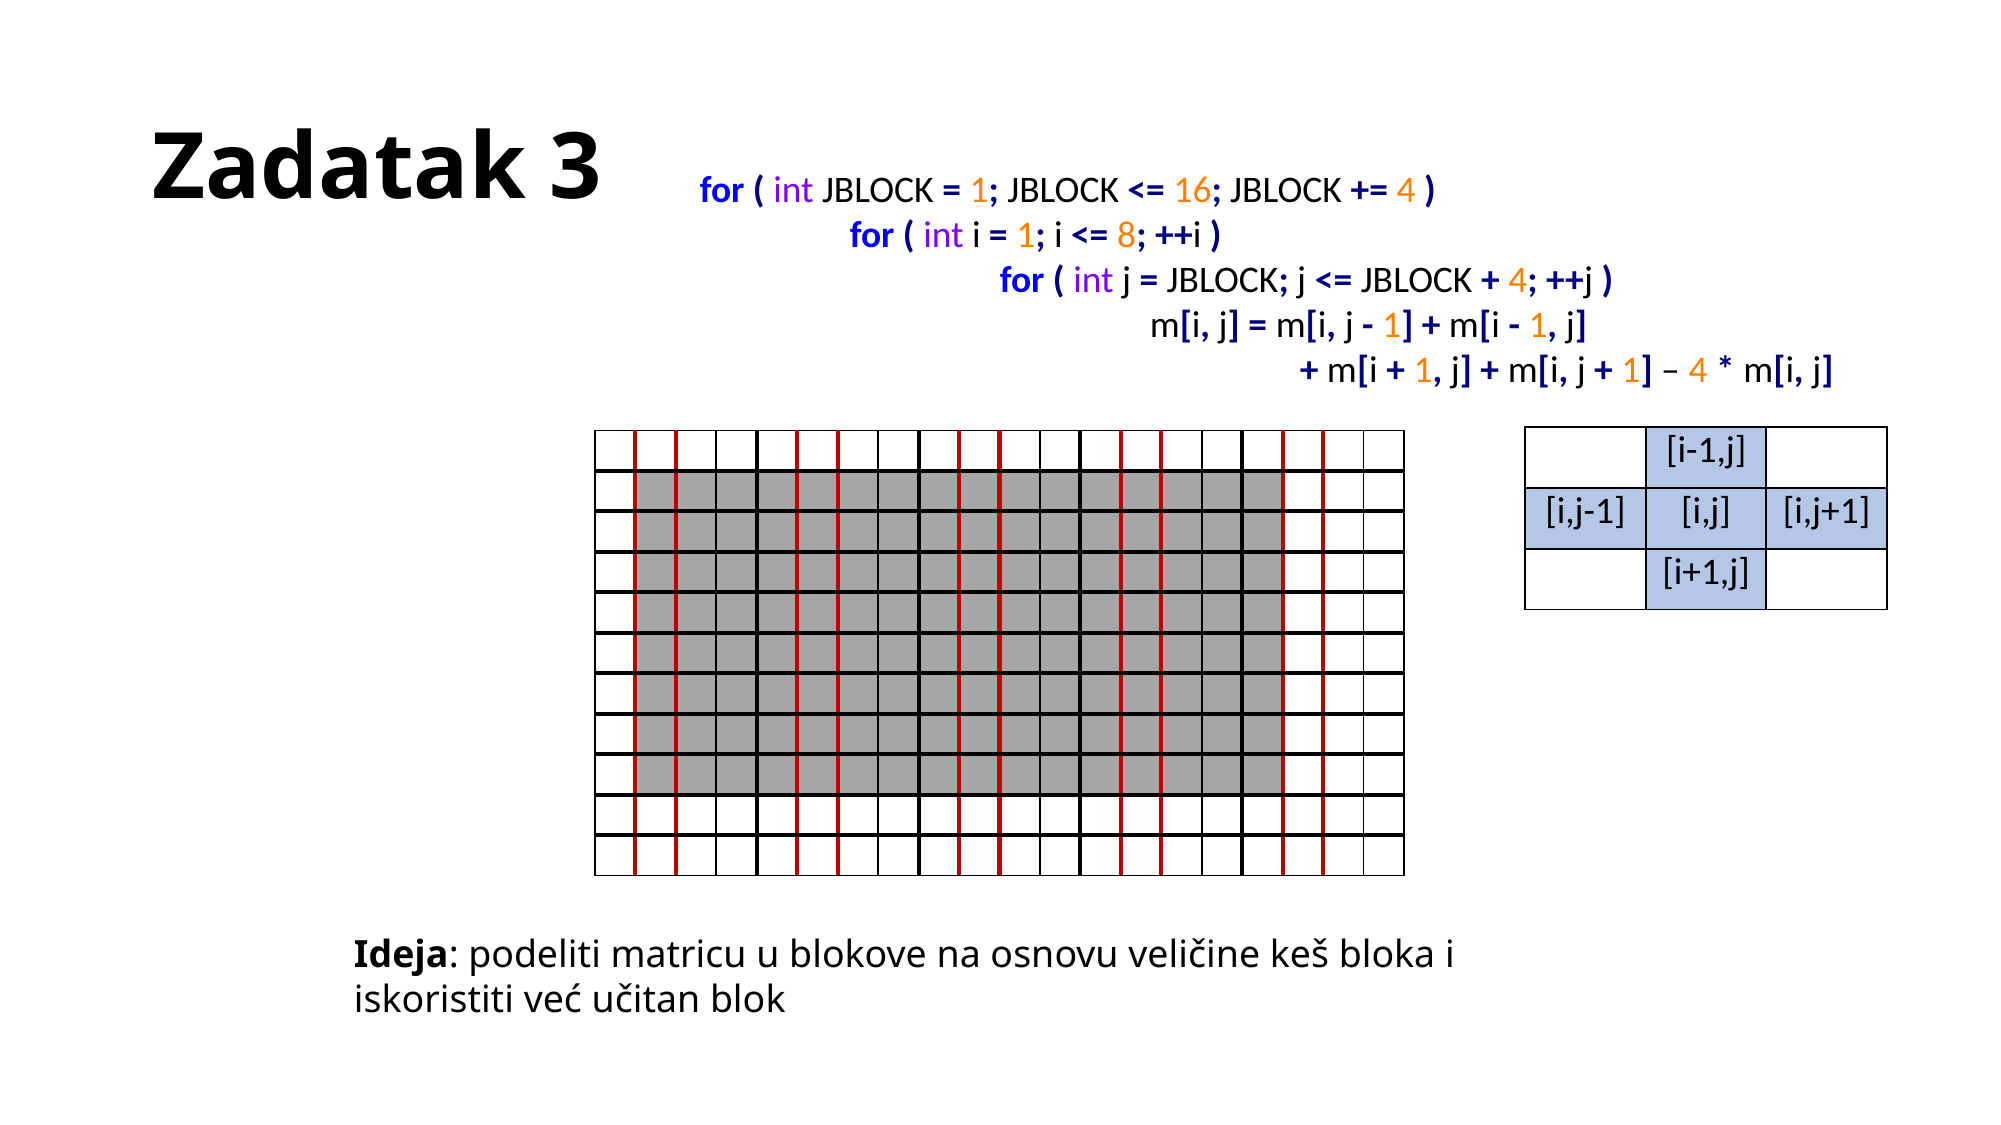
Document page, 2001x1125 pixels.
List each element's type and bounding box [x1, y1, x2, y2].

table_header [678, 431, 715, 469]
table_cell [678, 837, 715, 875]
table_cell [840, 837, 877, 875]
table_cell [1123, 594, 1159, 631]
table_cell [1002, 554, 1039, 590]
table_cell [1041, 594, 1078, 631]
table_cell [879, 797, 917, 833]
table_cell [1203, 554, 1240, 590]
table_header [1285, 431, 1321, 469]
table_cell [596, 797, 633, 833]
table_cell [596, 837, 633, 875]
table_cell [678, 797, 715, 833]
table_cell [840, 473, 877, 509]
table_cell [759, 675, 795, 712]
table_cell [717, 473, 755, 509]
table_cell [879, 635, 917, 671]
table_header [1767, 428, 1886, 487]
table_cell [1203, 635, 1240, 671]
table_cell [1002, 716, 1039, 752]
table_cell [717, 675, 755, 712]
table_cell [1041, 554, 1078, 590]
table_cell [717, 837, 755, 875]
table_cell [879, 513, 917, 550]
table_cell [1002, 797, 1039, 833]
table_cell [678, 756, 715, 793]
table_cell [1163, 716, 1201, 752]
table_cell [596, 594, 633, 631]
table_cell [1041, 756, 1078, 793]
table_header [1163, 431, 1201, 469]
table_cell [637, 675, 674, 712]
table_cell [717, 635, 755, 671]
table_cell [961, 635, 997, 671]
table_cell [637, 756, 674, 793]
table_cell [1203, 473, 1240, 509]
table_cell [759, 756, 795, 793]
table_header [961, 431, 997, 469]
table_cell [1325, 473, 1363, 509]
table_cell [1203, 756, 1240, 793]
table_cell [799, 716, 836, 752]
table_cell [1285, 513, 1321, 550]
table_cell [1203, 513, 1240, 550]
table_header [1123, 431, 1159, 469]
table_cell [921, 635, 957, 671]
table_cell [840, 756, 877, 793]
table_cell [678, 554, 715, 590]
table_cell [1285, 594, 1321, 631]
table_cell [1123, 716, 1159, 752]
table_cell [961, 837, 997, 875]
table_header [637, 431, 674, 469]
table_cell [1364, 554, 1403, 590]
table_cell [799, 554, 836, 590]
table_cell [1244, 716, 1281, 752]
table_cell [759, 837, 795, 875]
table_cell [1364, 797, 1403, 833]
table_cell [1244, 837, 1281, 875]
table_cell [1123, 756, 1159, 793]
table_cell [1041, 473, 1078, 509]
table_cell [1041, 513, 1078, 550]
table_cell [1203, 716, 1240, 752]
table_cell [1163, 797, 1201, 833]
table_cell [961, 675, 997, 712]
table_cell [637, 513, 674, 550]
table_cell [759, 594, 795, 631]
table_cell [759, 513, 795, 550]
table_cell [1285, 635, 1321, 671]
table_cell [1285, 675, 1321, 712]
table_cell [1002, 756, 1039, 793]
table_cell [678, 635, 715, 671]
table_cell [1163, 675, 1201, 712]
table_cell [1002, 675, 1039, 712]
table_cell [1767, 489, 1886, 548]
table_cell [799, 837, 836, 875]
table_cell [1041, 837, 1078, 875]
table_cell [1163, 594, 1201, 631]
table_cell [1002, 635, 1039, 671]
table_cell [1647, 489, 1765, 548]
table_cell [1123, 473, 1159, 509]
table_cell [759, 797, 795, 833]
table_cell [799, 675, 836, 712]
table_cell [1163, 554, 1201, 590]
table_cell [678, 594, 715, 631]
table_header [1647, 428, 1765, 487]
table_cell [879, 716, 917, 752]
table_cell [1285, 837, 1321, 875]
table_cell [879, 675, 917, 712]
table_cell [1041, 675, 1078, 712]
table_cell [1364, 756, 1403, 793]
table_cell [678, 675, 715, 712]
table_cell [1244, 594, 1281, 631]
table_cell [961, 716, 997, 752]
table_cell [1163, 513, 1201, 550]
table_cell [921, 554, 957, 590]
table_cell [1163, 473, 1201, 509]
table_cell [1082, 837, 1119, 875]
table_cell [1325, 797, 1363, 833]
table_cell [1002, 837, 1039, 875]
table_cell [1325, 716, 1363, 752]
table_cell [1325, 756, 1363, 793]
table_cell [717, 513, 755, 550]
table_cell [1364, 837, 1403, 875]
table_cell [637, 594, 674, 631]
table_cell [1364, 513, 1403, 550]
table_header [921, 431, 957, 469]
table_cell [1325, 635, 1363, 671]
table_cell [1285, 716, 1321, 752]
table_cell [1041, 797, 1078, 833]
table_cell [1364, 473, 1403, 509]
table_cell [596, 756, 633, 793]
table_cell [799, 756, 836, 793]
table_cell [1082, 473, 1119, 509]
table_cell [1203, 675, 1240, 712]
table_header [799, 431, 836, 469]
table_cell [961, 554, 997, 590]
table_cell [1203, 797, 1240, 833]
table_cell [717, 756, 755, 793]
table_cell [759, 635, 795, 671]
table_cell [1041, 716, 1078, 752]
table_cell [1082, 797, 1119, 833]
table_cell [759, 554, 795, 590]
table_cell [759, 473, 795, 509]
table_cell [840, 797, 877, 833]
table_cell [1244, 797, 1281, 833]
table_cell [596, 635, 633, 671]
table_header [1325, 431, 1363, 469]
table_cell [921, 675, 957, 712]
table_cell [1244, 635, 1281, 671]
table_cell [840, 513, 877, 550]
table_cell [799, 594, 836, 631]
table_cell [759, 716, 795, 752]
table_cell [1163, 837, 1201, 875]
table_cell [961, 513, 997, 550]
table_cell [637, 635, 674, 671]
table_cell [1123, 797, 1159, 833]
table_header [759, 431, 795, 469]
table_cell [1163, 635, 1201, 671]
table_cell [879, 594, 917, 631]
table_cell [1123, 554, 1159, 590]
table_cell [1002, 594, 1039, 631]
table_cell [637, 716, 674, 752]
table_cell [596, 554, 633, 590]
table_cell [1285, 797, 1321, 833]
table_cell [799, 473, 836, 509]
table_header [596, 431, 633, 469]
table_cell [1082, 513, 1119, 550]
table_cell [1082, 716, 1119, 752]
table_cell [1082, 594, 1119, 631]
table_cell [879, 756, 917, 793]
text_box [339, 923, 1503, 1028]
table_cell [1647, 550, 1765, 609]
table_cell [921, 756, 957, 793]
table_cell [879, 837, 917, 875]
table_cell [961, 797, 997, 833]
table_cell [717, 797, 755, 833]
table_cell [717, 594, 755, 631]
table_cell [1082, 675, 1119, 712]
table_cell [1123, 513, 1159, 550]
table_cell [799, 513, 836, 550]
table_cell [1364, 675, 1403, 712]
table_cell [961, 756, 997, 793]
table_cell [879, 554, 917, 590]
table_cell [840, 716, 877, 752]
table_cell [1082, 554, 1119, 590]
title [137, 59, 1863, 278]
table_cell [921, 473, 957, 509]
text_box [684, 157, 2000, 398]
table_cell [1244, 513, 1281, 550]
table_cell [799, 635, 836, 671]
table_header [1082, 431, 1119, 469]
table_cell [678, 473, 715, 509]
table_cell [1041, 635, 1078, 671]
table_header [1203, 431, 1240, 469]
table_cell [840, 675, 877, 712]
table_header [840, 431, 877, 469]
table_header [1002, 431, 1039, 469]
table_header [879, 431, 917, 469]
table_cell [1244, 756, 1281, 793]
table_cell [1526, 489, 1645, 548]
table_cell [1123, 635, 1159, 671]
table_cell [678, 513, 715, 550]
table_cell [1325, 837, 1363, 875]
table_cell [840, 554, 877, 590]
table_cell [1285, 756, 1321, 793]
table_cell [1325, 675, 1363, 712]
table_cell [1082, 635, 1119, 671]
table_cell [1002, 513, 1039, 550]
table_cell [1285, 473, 1321, 509]
table_header [1041, 431, 1078, 469]
table_cell [879, 473, 917, 509]
table_cell [1244, 473, 1281, 509]
table_cell [1364, 635, 1403, 671]
table_cell [1364, 716, 1403, 752]
table_cell [921, 513, 957, 550]
table_cell [840, 635, 877, 671]
table_header [1526, 428, 1645, 487]
table_cell [1123, 675, 1159, 712]
table_cell [961, 473, 997, 509]
table_cell [637, 554, 674, 590]
table_cell [1325, 554, 1363, 590]
table_cell [1163, 756, 1201, 793]
table_cell [1526, 550, 1645, 609]
table_cell [637, 473, 674, 509]
table_header [1244, 431, 1281, 469]
table_cell [840, 594, 877, 631]
table_cell [596, 716, 633, 752]
table_cell [1244, 675, 1281, 712]
table_cell [596, 513, 633, 550]
table_cell [799, 797, 836, 833]
table_cell [1325, 594, 1363, 631]
table_cell [1364, 594, 1403, 631]
table_cell [921, 594, 957, 631]
table_cell [921, 797, 957, 833]
table_cell [1285, 554, 1321, 590]
table_cell [1767, 550, 1886, 609]
table_cell [1123, 837, 1159, 875]
table_cell [1244, 554, 1281, 590]
table_cell [921, 837, 957, 875]
table_header [717, 431, 755, 469]
table_cell [637, 797, 674, 833]
table_cell [717, 554, 755, 590]
table_cell [921, 716, 957, 752]
table_cell [717, 716, 755, 752]
table_cell [637, 837, 674, 875]
table_cell [596, 675, 633, 712]
table_cell [1002, 473, 1039, 509]
table_header [1364, 431, 1403, 469]
table_cell [678, 716, 715, 752]
table_cell [596, 473, 633, 509]
table_cell [1203, 837, 1240, 875]
table_cell [1082, 756, 1119, 793]
table_cell [961, 594, 997, 631]
table_cell [1325, 513, 1363, 550]
table_cell [1203, 594, 1240, 631]
